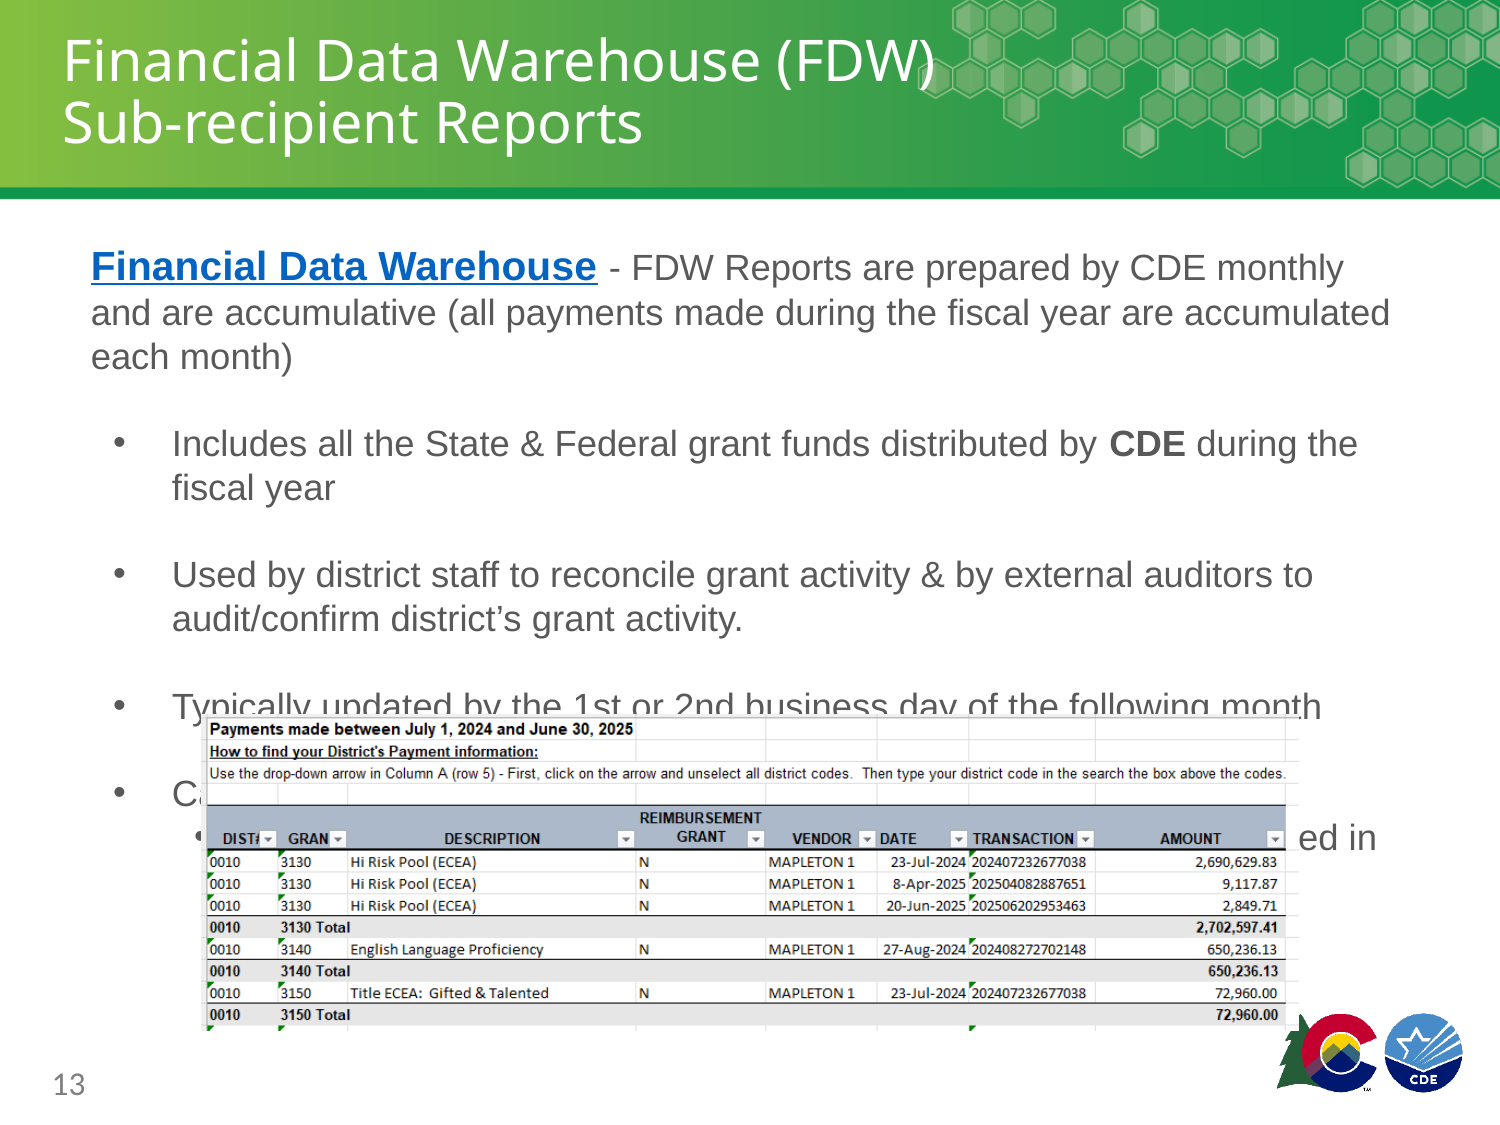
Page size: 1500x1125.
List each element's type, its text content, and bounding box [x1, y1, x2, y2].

picture [201, 714, 1299, 1032]
title Financial Data Warehouse (FDW) Sub-recipient Reports [62, 31, 1061, 156]
slide_number 13 [36, 1054, 375, 1115]
picture [0, 0, 1500, 200]
list Financial Data Warehouse - FDW Reports are prepared by CDE monthly and are accumulative (all payments made during the fiscal year are accumulated each month) Includes all the State & Federal grant funds distributed by CDE during the fiscal year Used by district staff to reconcile grant activity & by external auditors to audit/confirm district’s grant activity. Typically updated by the 1st or 2nd business day of the following month Cash basis (all grant payments made between July 1st - June 30th) In your G/L, there will be reconciling items - (i.e. payments received in July, but A/R is recorded in June - prior fiscal year) [90, 239, 1397, 1055]
picture [1275, 1012, 1463, 1093]
